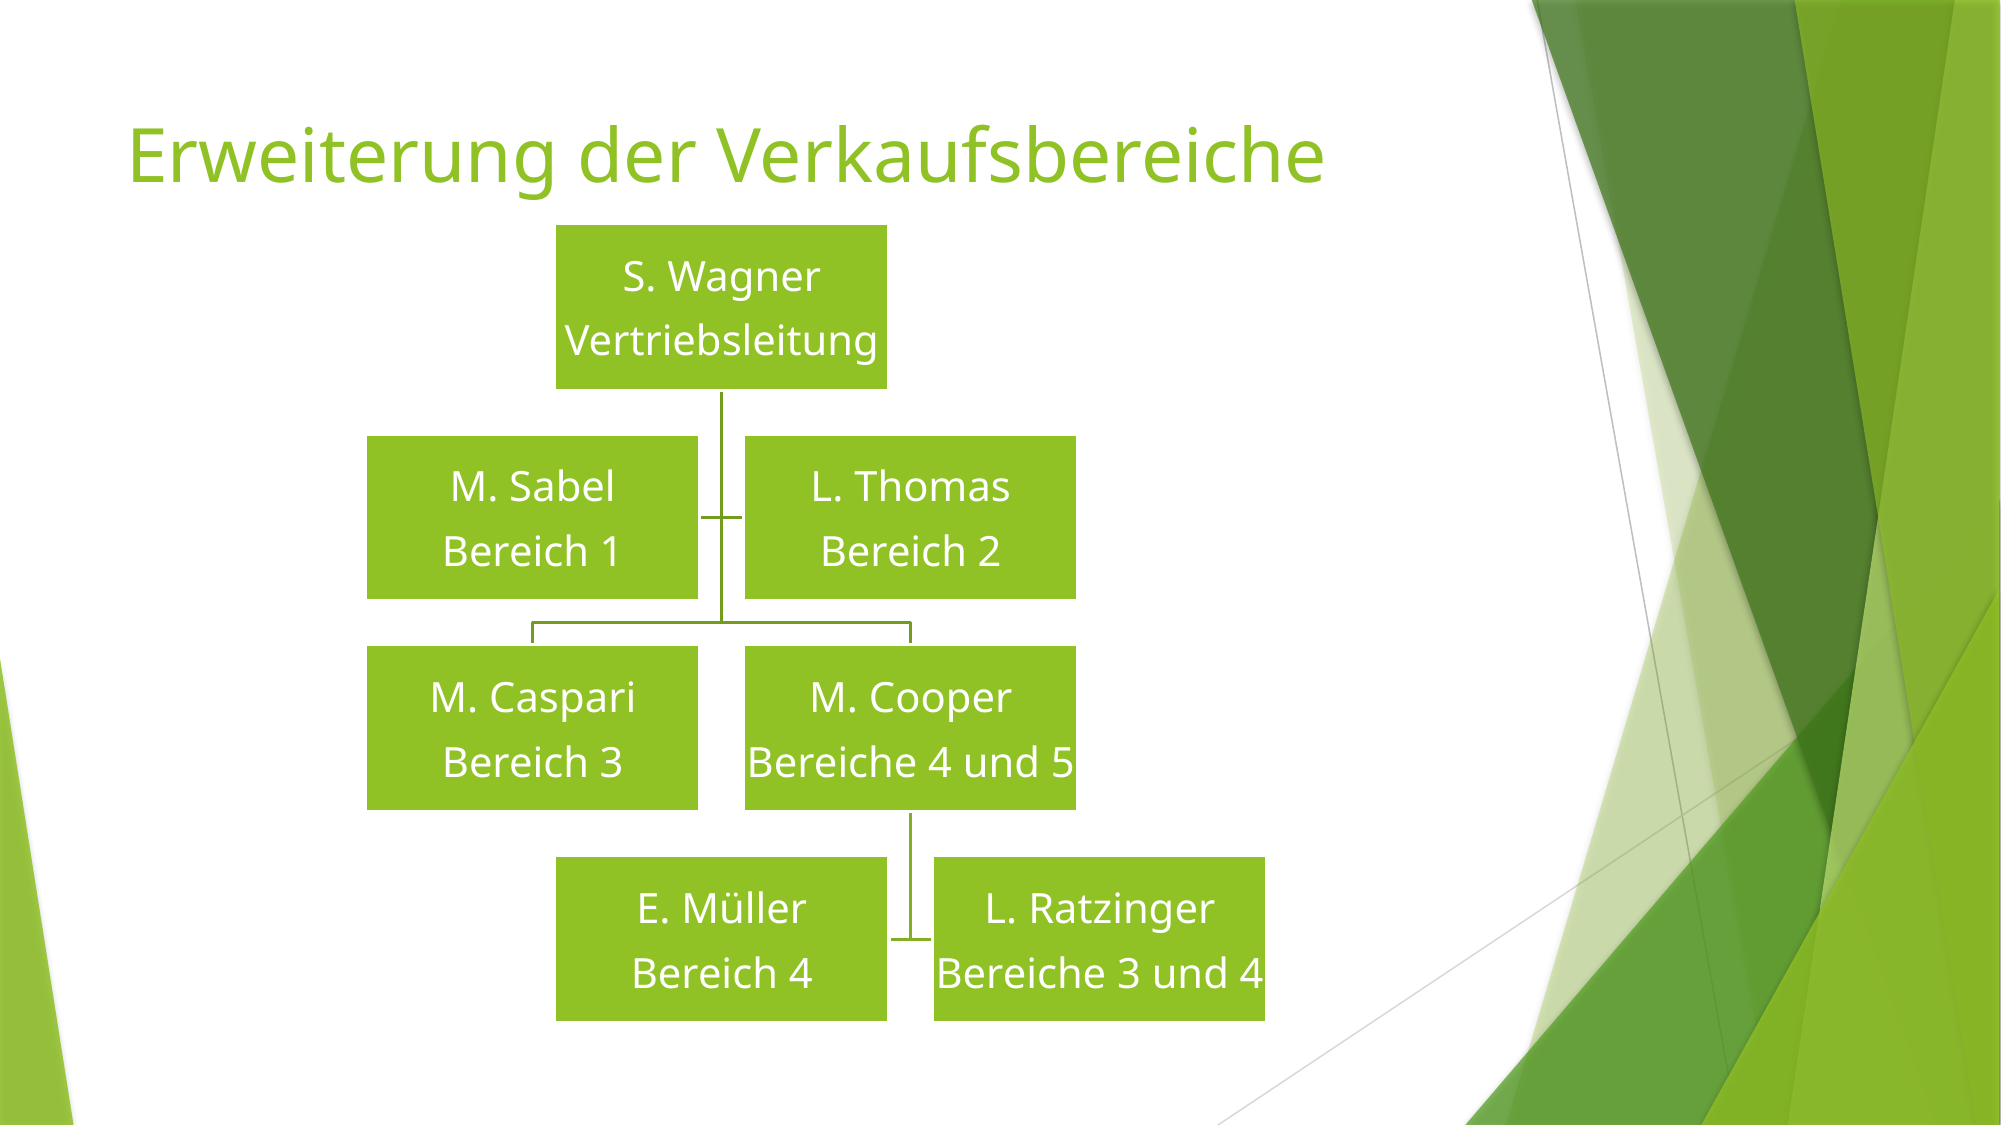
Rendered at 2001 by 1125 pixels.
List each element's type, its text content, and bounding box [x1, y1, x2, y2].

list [110, 222, 1522, 1024]
title Erweiterung der Verkaufsbereiche [111, 99, 1522, 222]
